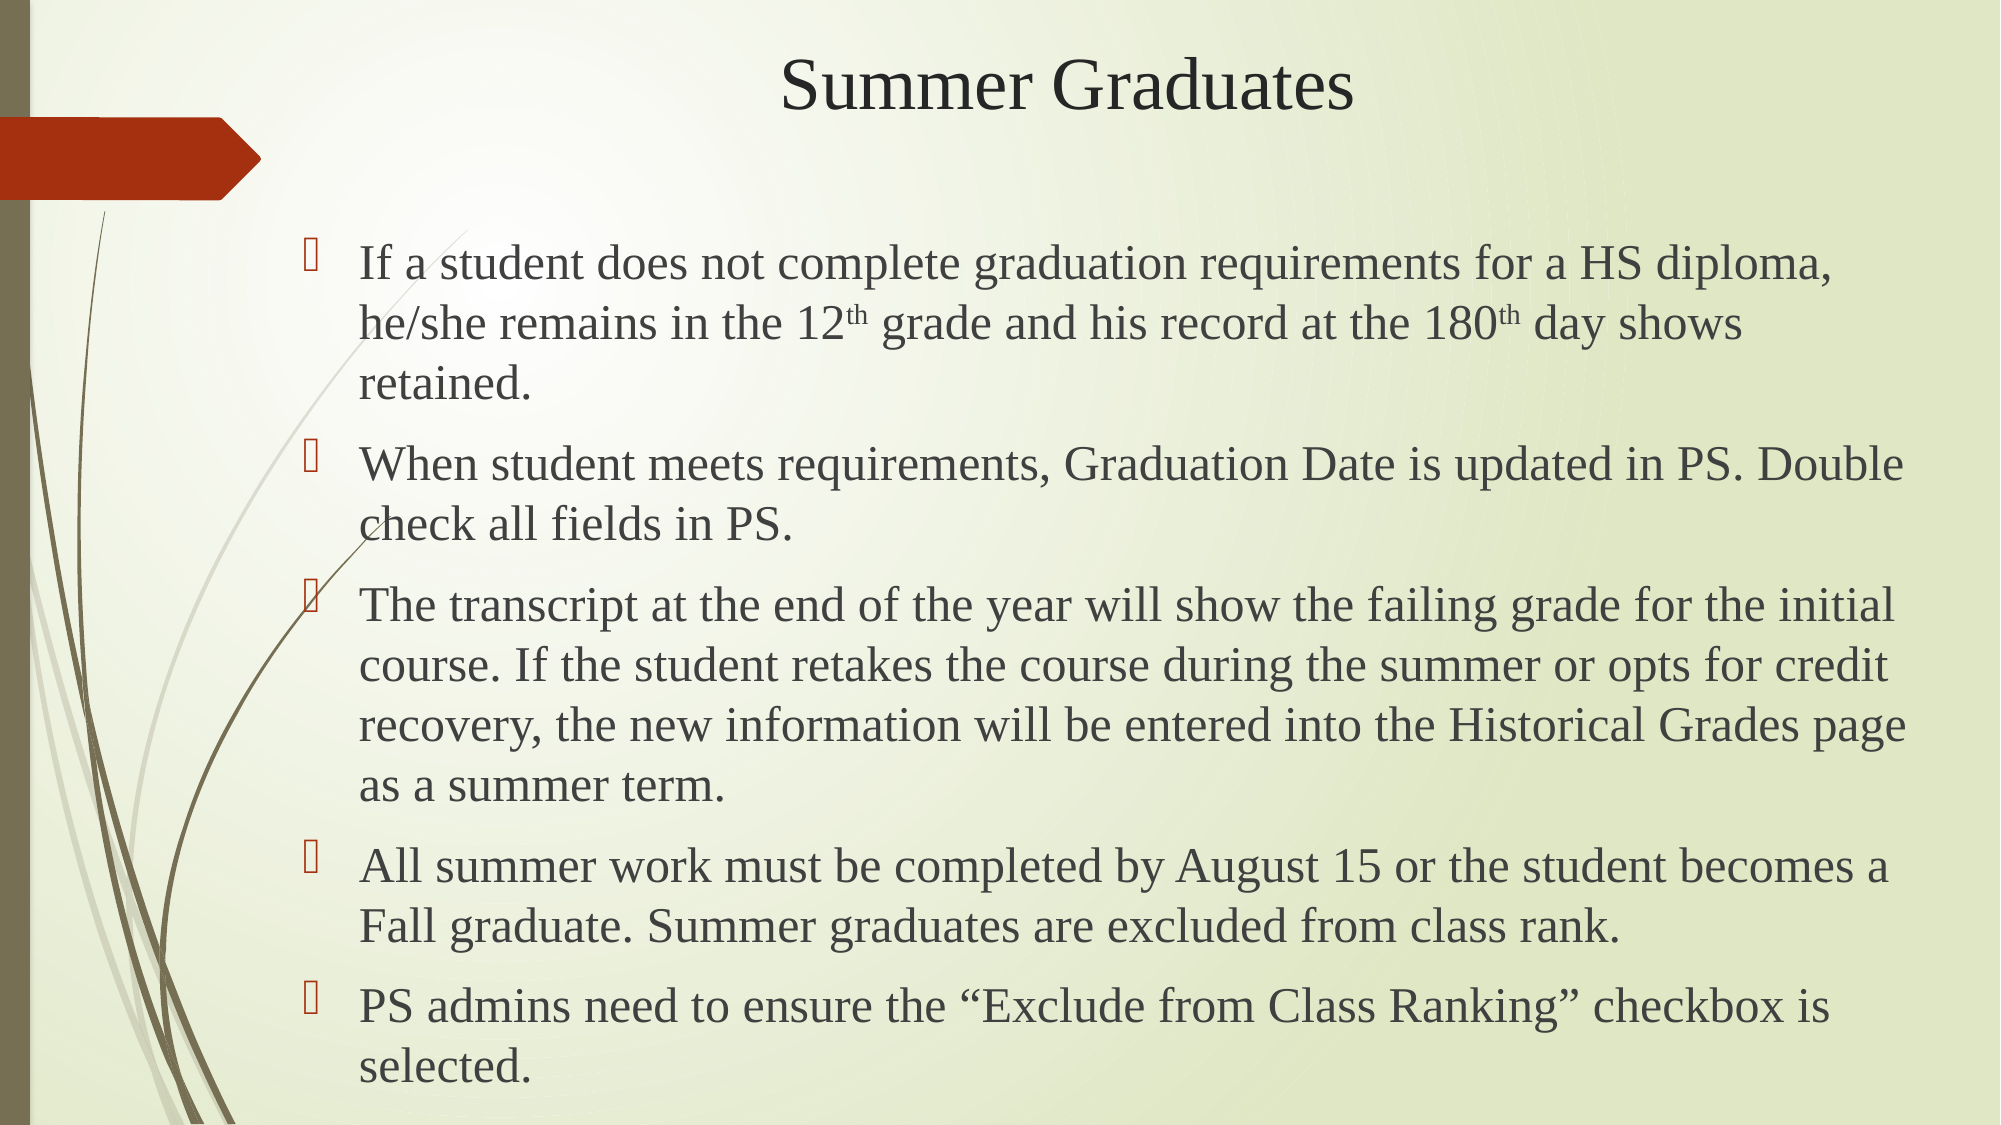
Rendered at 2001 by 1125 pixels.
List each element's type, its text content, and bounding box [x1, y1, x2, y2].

list If a student does not complete graduation requirements for a HS diploma, he/she remains in the 12th grade and his record at the 180th day shows retained. When student meets requirements, Graduation Date is updated in PS. Double check all fields in PS. The transcript at the end of the year will show the failing grade for the initial course. If the student retakes the course during the summer or opts for credit recovery, the new information will be entered into the Historical Grades page as a summer term. All summer work must be completed by August 15 or the student becomes a Fall graduate. Summer graduates are excluded from class rank. PS admins need to ensure the “Exclude from Class Ranking” checkbox is selected. [287, 221, 1932, 1125]
title Summer Graduates [336, 26, 1799, 165]
